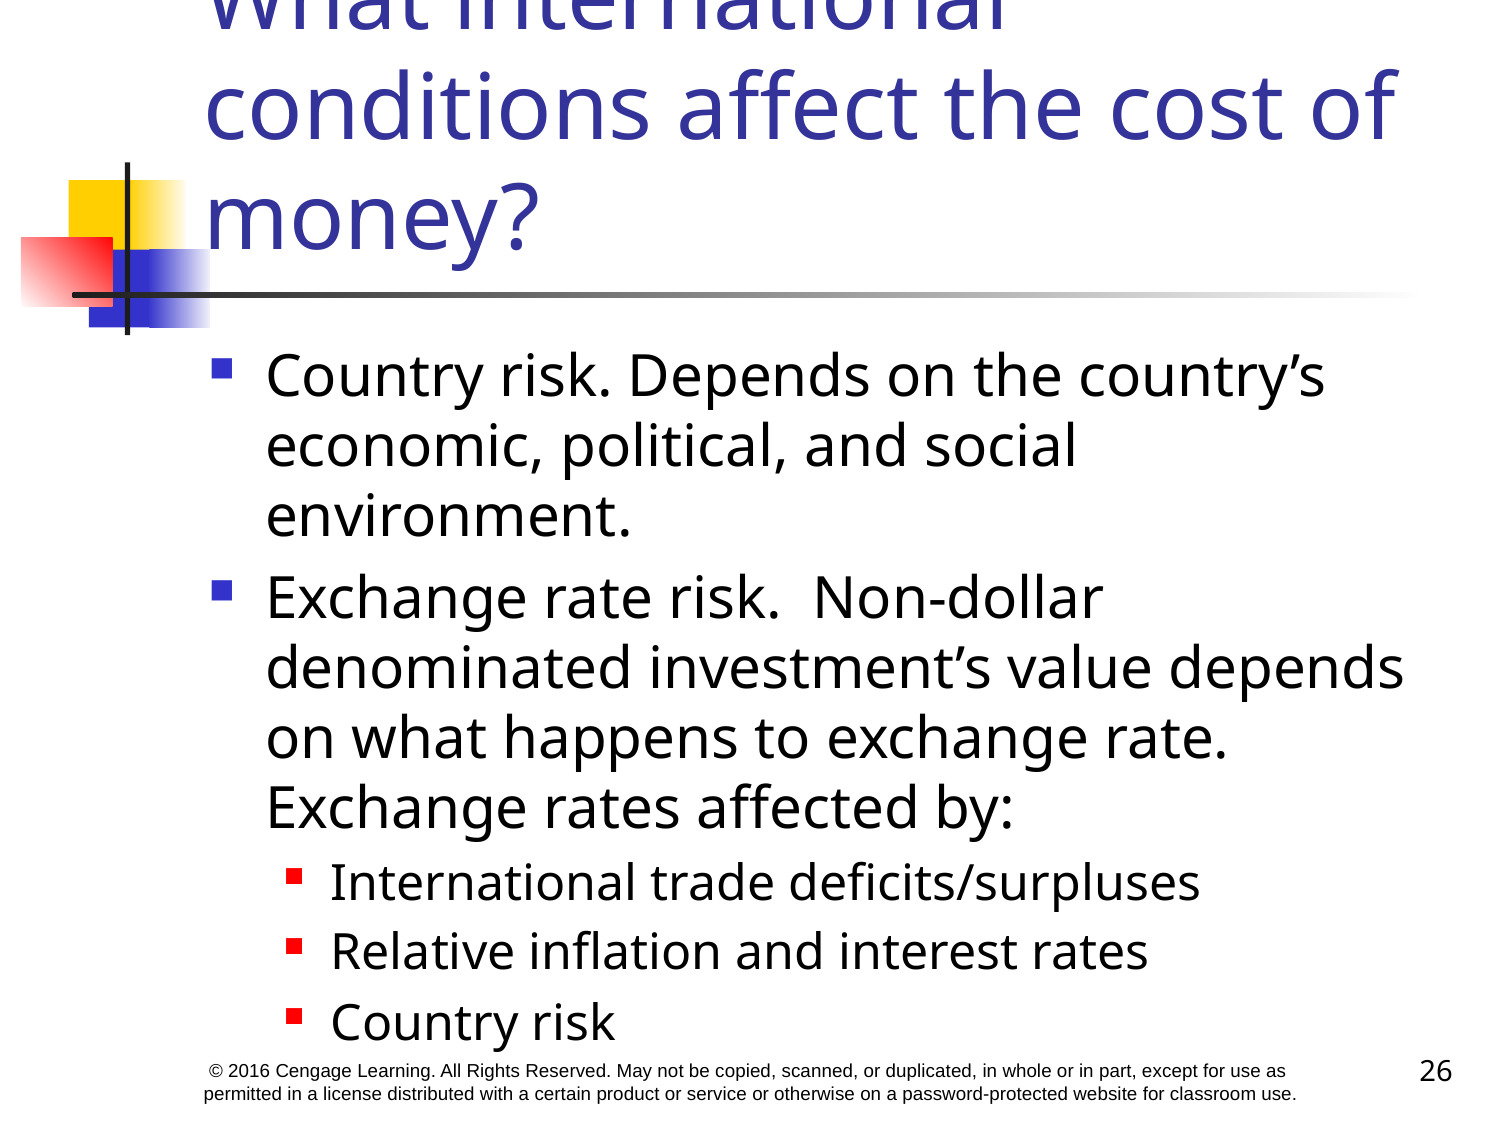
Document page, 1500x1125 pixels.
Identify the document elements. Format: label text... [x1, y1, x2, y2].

text_box [512, 1024, 988, 1100]
list Country risk. Depends on the country’s economic, political, and social environment. Exchange rate risk. Non-dollar denominated investment’s value depends on what happens to exchange rate. Exchange rates affected by: International trade deficits/surpluses Relative inflation and interest rates Country risk [193, 330, 1470, 1007]
text_box [112, 1024, 425, 1100]
title What international conditions affect the cost of money? [188, 34, 1468, 276]
slide_number 26 [1154, 1023, 1468, 1100]
